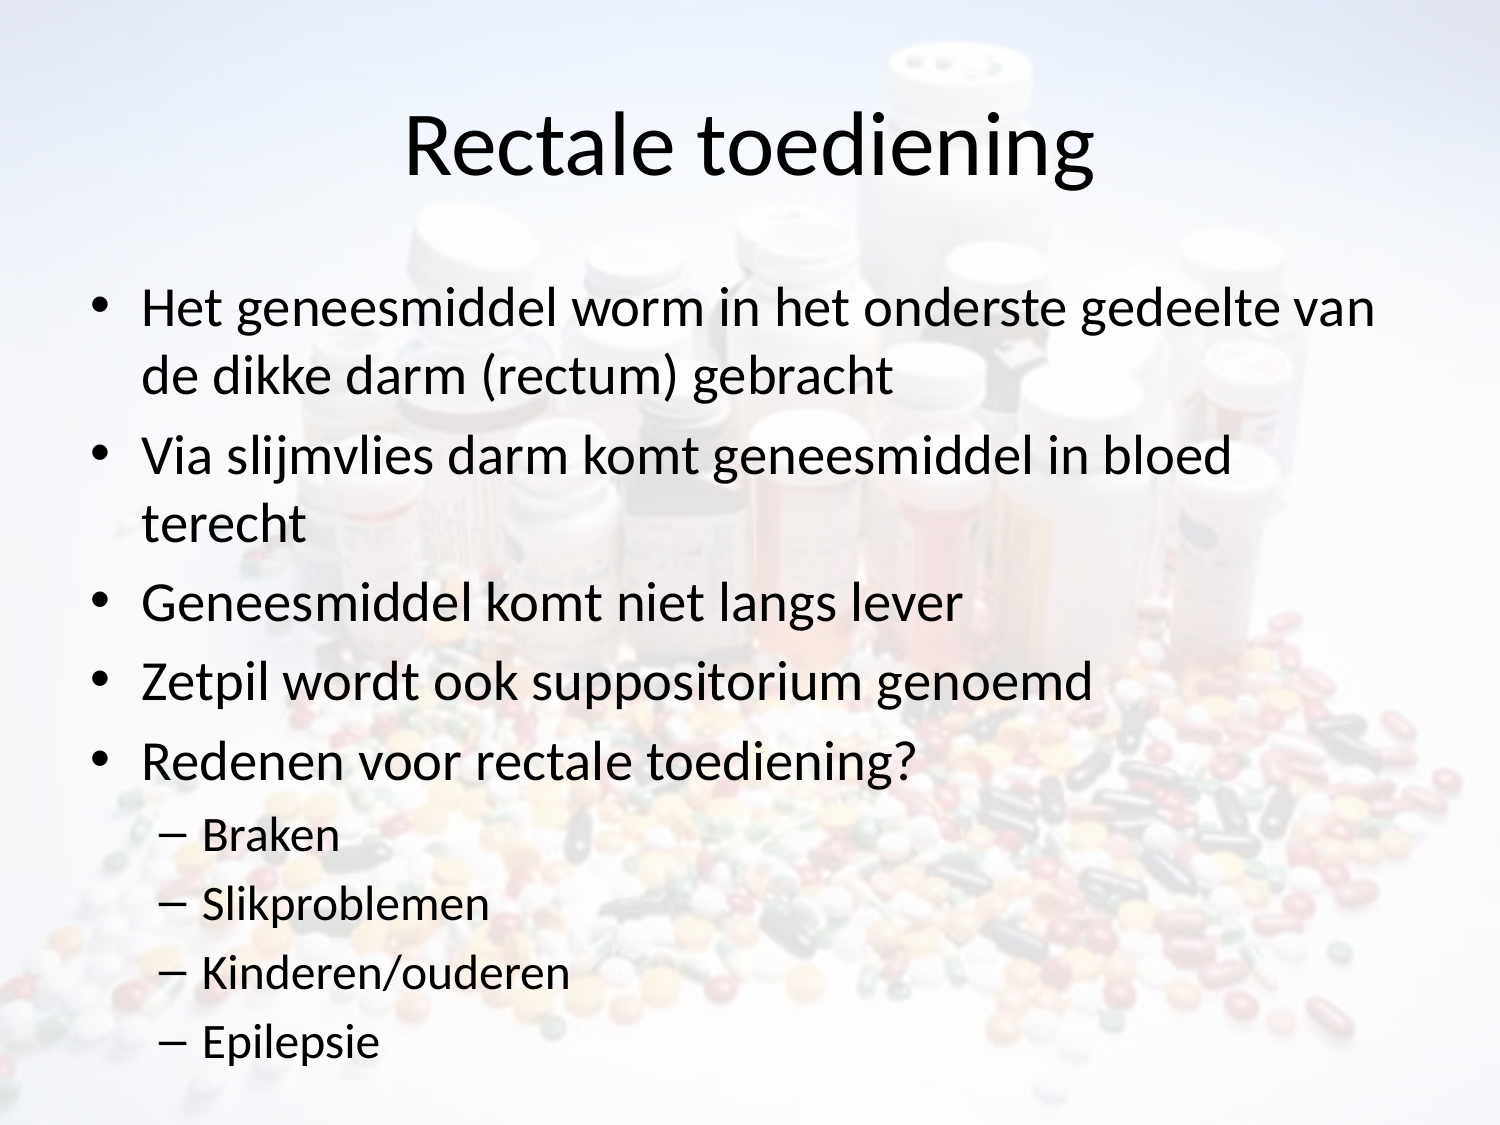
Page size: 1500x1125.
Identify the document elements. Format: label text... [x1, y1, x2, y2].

list Het geneesmiddel worm in het onderste gedeelte van de dikke darm (rectum) gebracht Via slijmvlies darm komt geneesmiddel in bloed terecht Geneesmiddel komt niet langs lever Zetpil wordt ook suppositorium genoemd Redenen voor rectale toediening? Braken Slikproblemen Kinderen/ouderen Epilepsie [75, 262, 1425, 1083]
title Rectale toediening [75, 45, 1425, 233]
